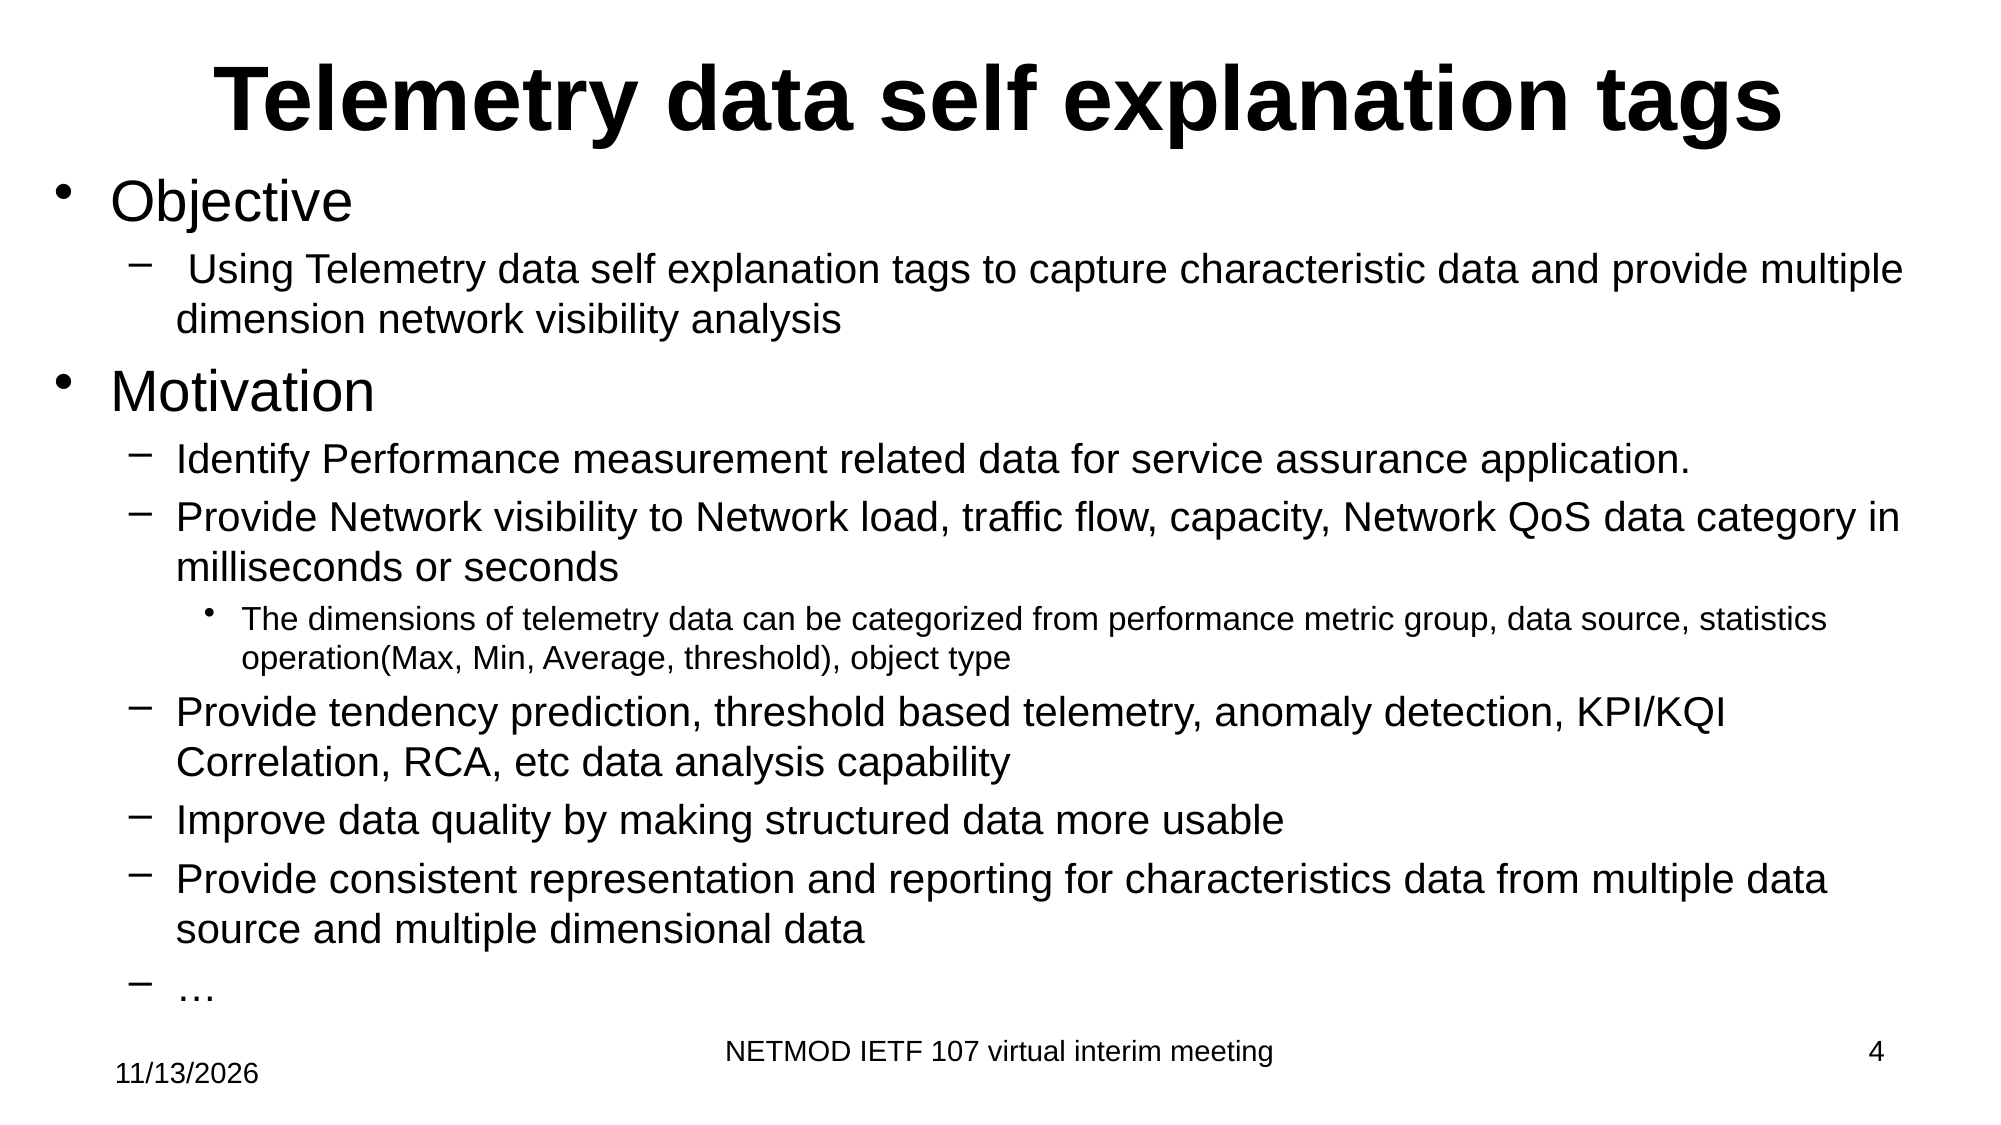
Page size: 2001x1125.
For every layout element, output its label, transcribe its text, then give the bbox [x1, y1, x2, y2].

title Telemetry data self explanation tags [99, 0, 1900, 155]
slide_number 4 [1433, 1024, 1901, 1103]
footer NETMOD IETF 107 virtual interim meeting [683, 1024, 1317, 1103]
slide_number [99, 1046, 567, 1125]
list Objective Using Telemetry data self explanation tags to capture characteristic data and provide multiple dimension network visibility analysis Motivation Identify Performance measurement related data for service assurance application. Provide Network visibility to Network load, traffic flow, capacity, Network QoS data category in milliseconds or seconds The dimensions of telemetry data can be categorized from performance metric group, data source, statistics operation(Max, Min, Average, threshold), object type Provide tendency prediction, threshold based telemetry, anomaly detection, KPI/KQI Correlation, RCA, etc data analysis capability Improve data quality by making structured data more usable Provide consistent representation and reporting for characteristics data from multiple data source and multiple dimensional data … [39, 155, 1952, 1036]
